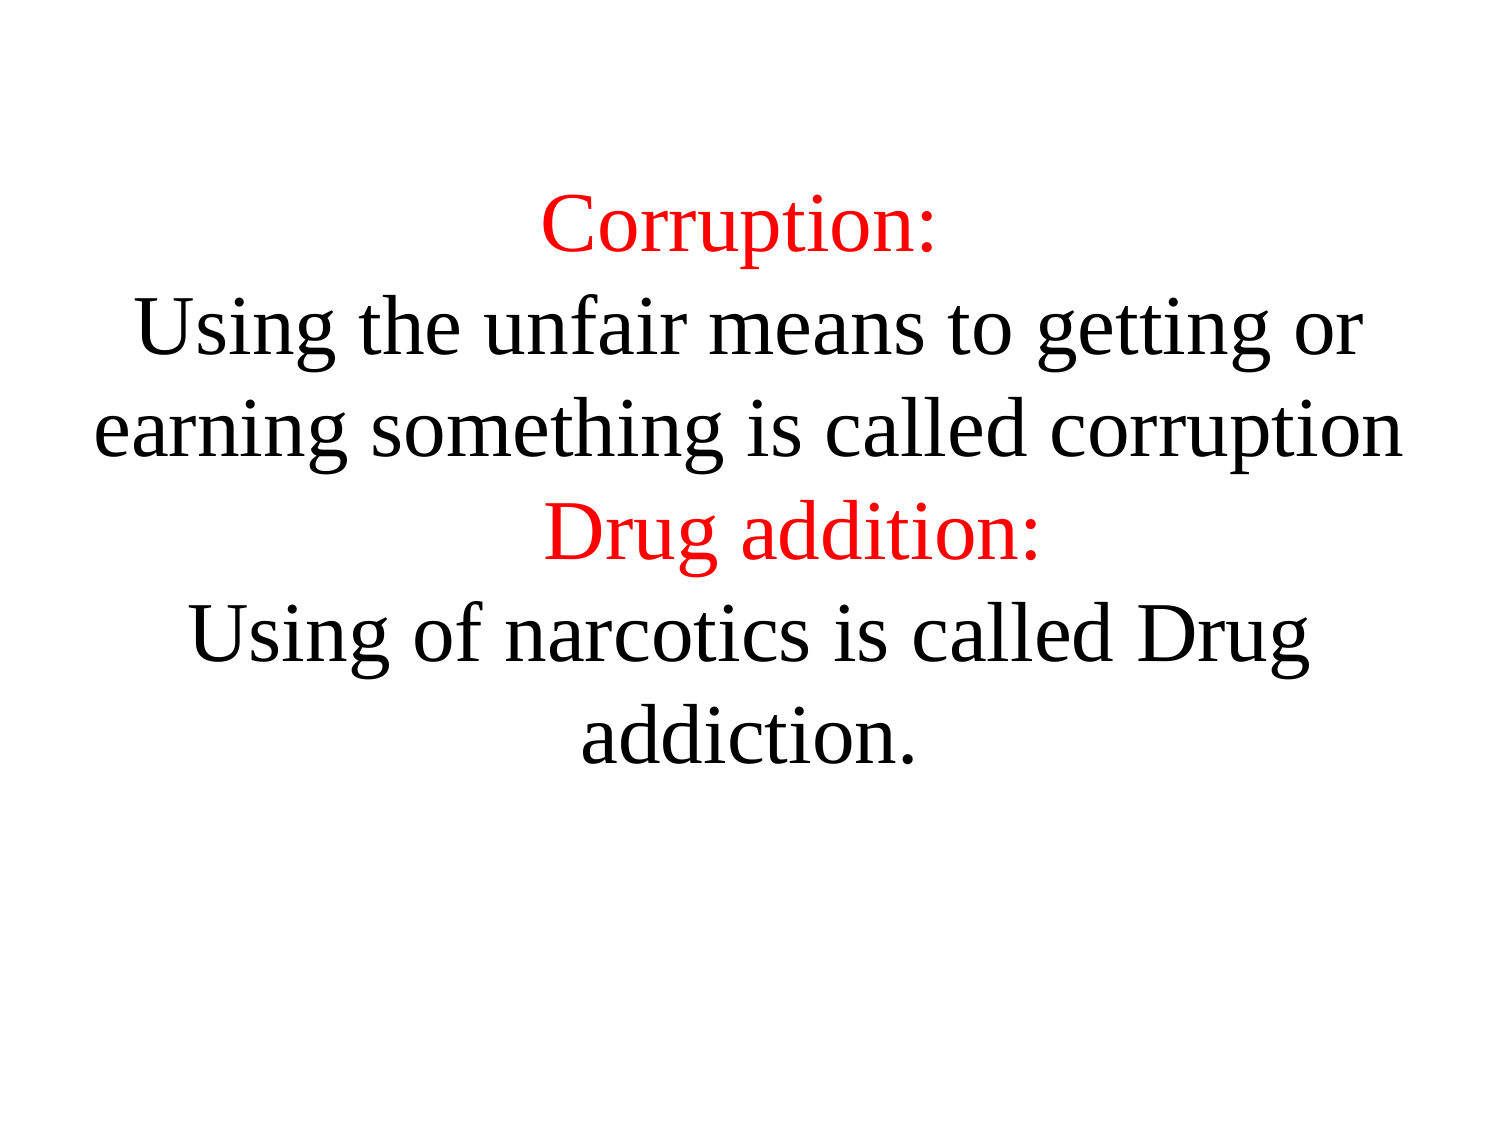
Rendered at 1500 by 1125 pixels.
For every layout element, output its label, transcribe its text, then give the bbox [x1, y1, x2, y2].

title Corruption: Using the unfair means to getting or earning something is called corruption Drug addition: Using of narcotics is called Drug addiction. [75, 112, 1425, 938]
